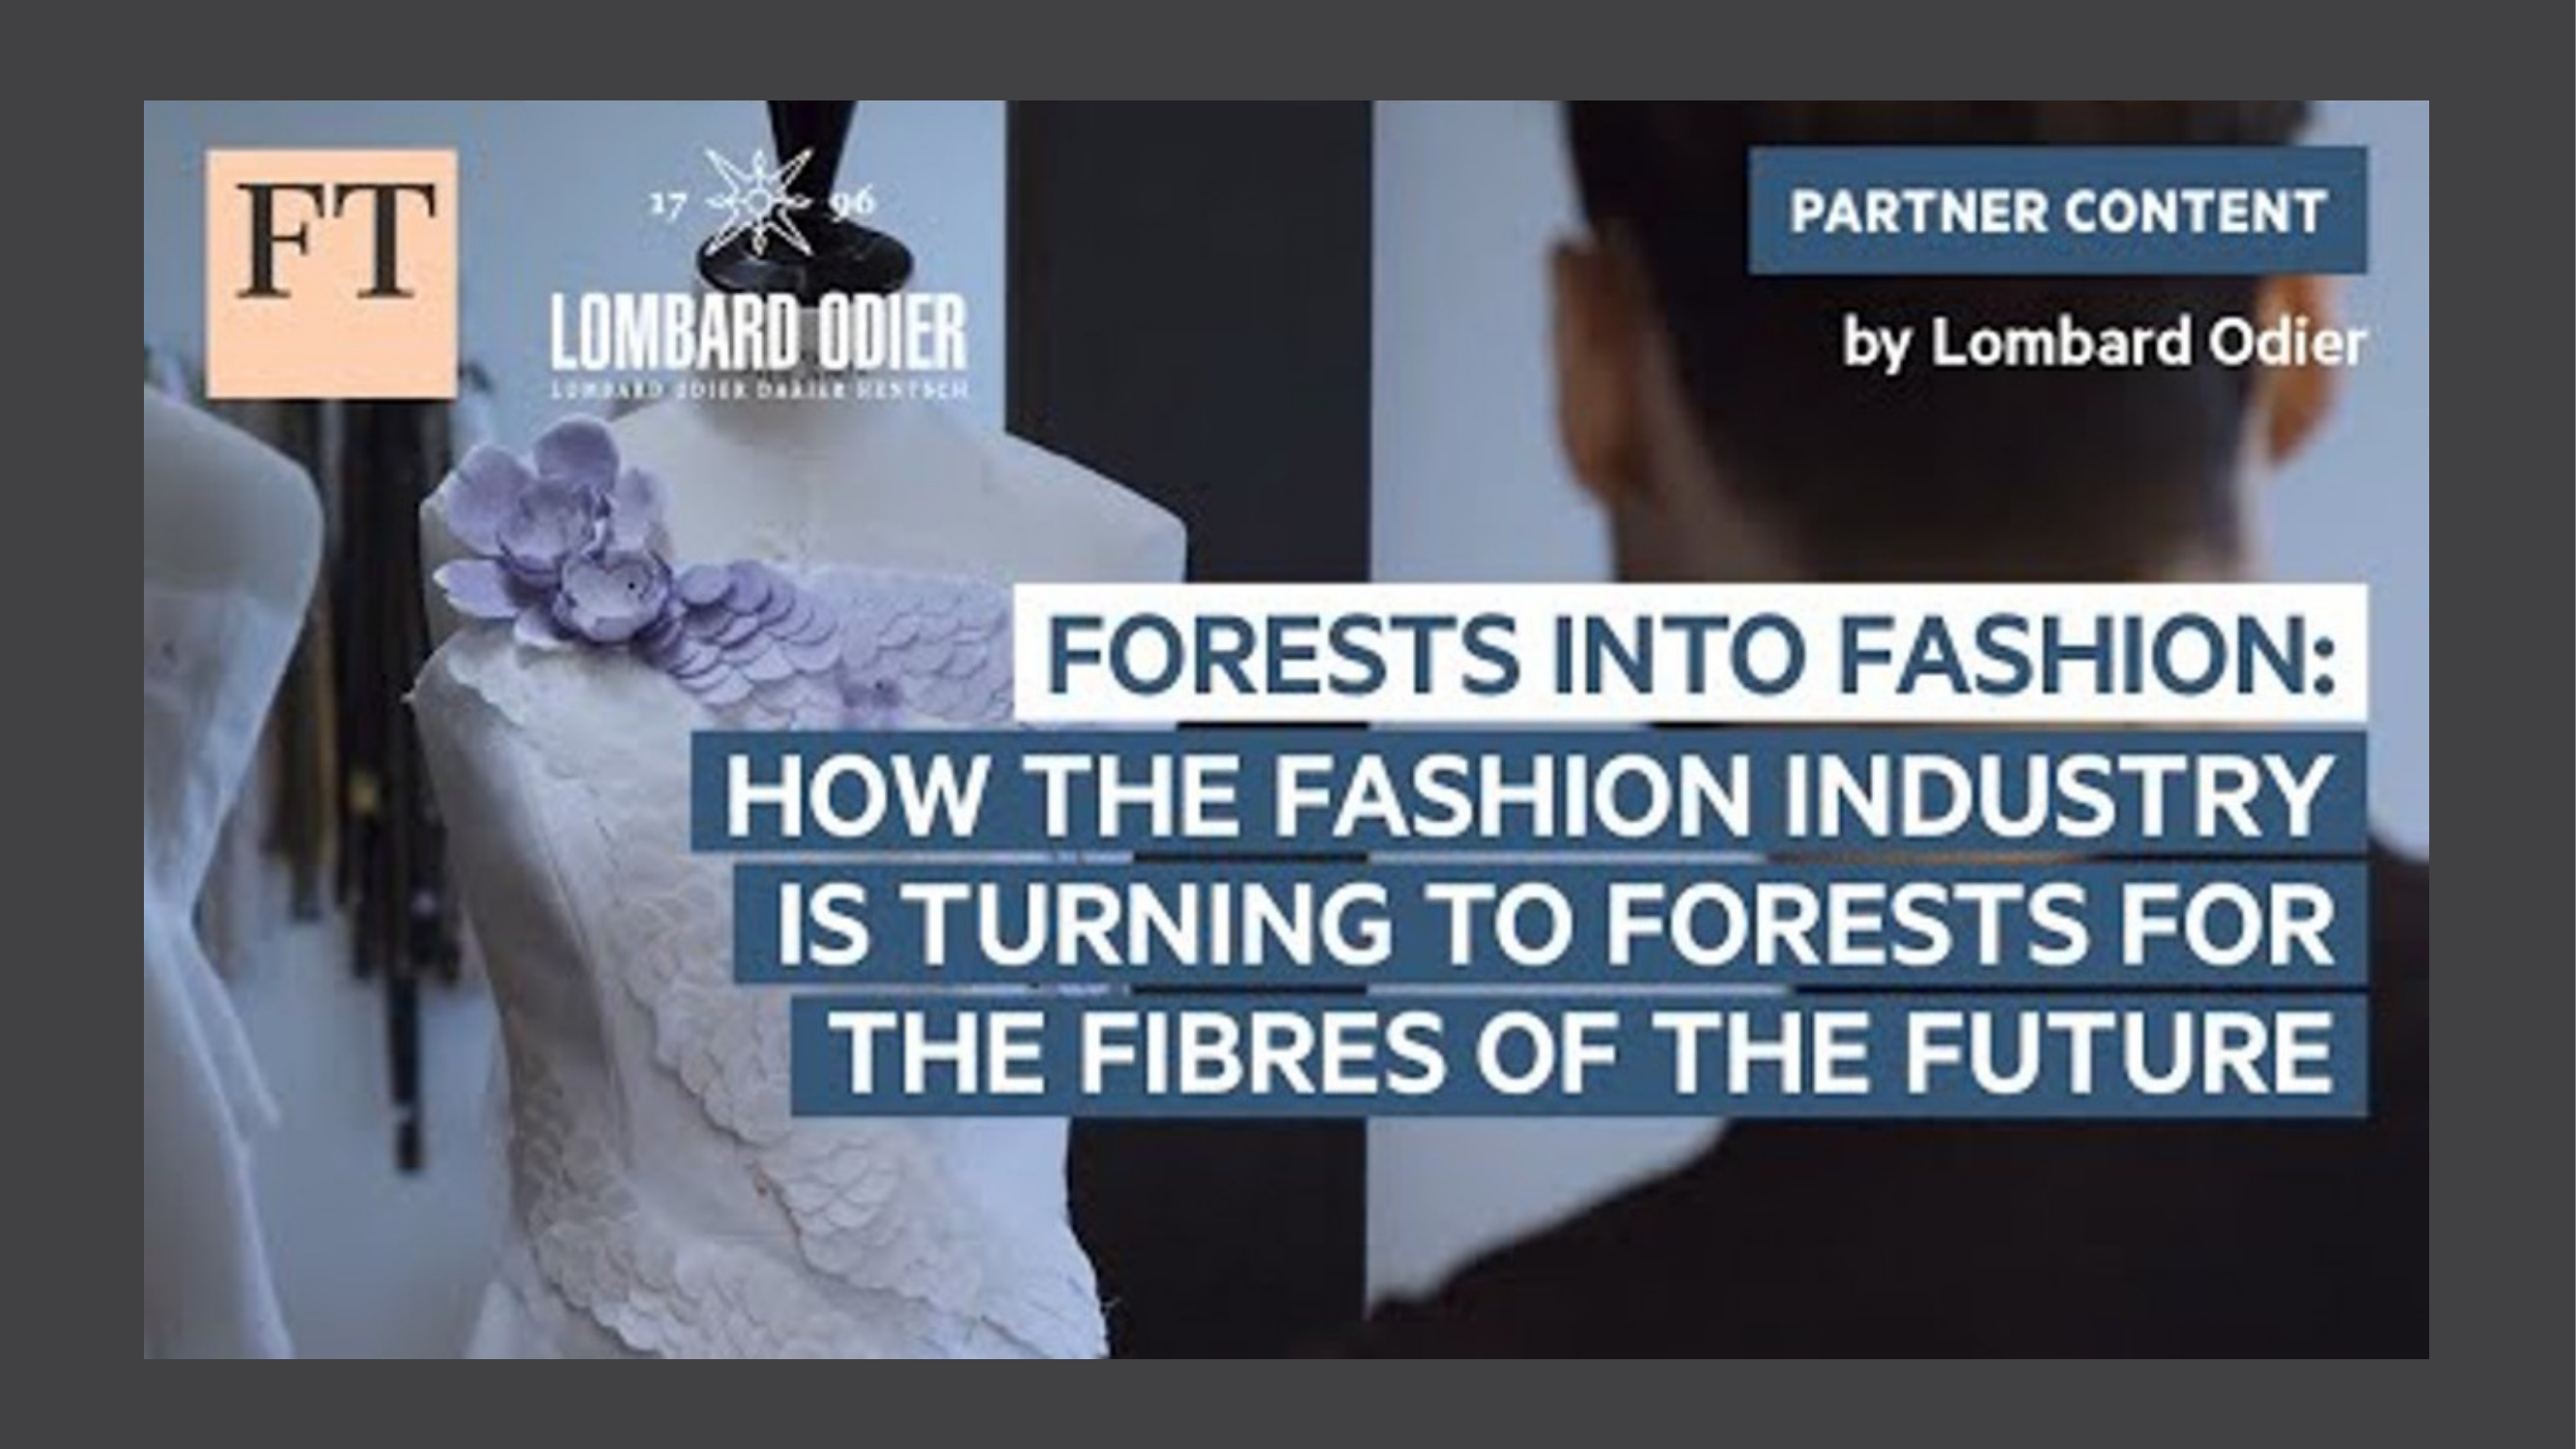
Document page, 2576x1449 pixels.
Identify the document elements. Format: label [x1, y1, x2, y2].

picture [144, 99, 2429, 1359]
